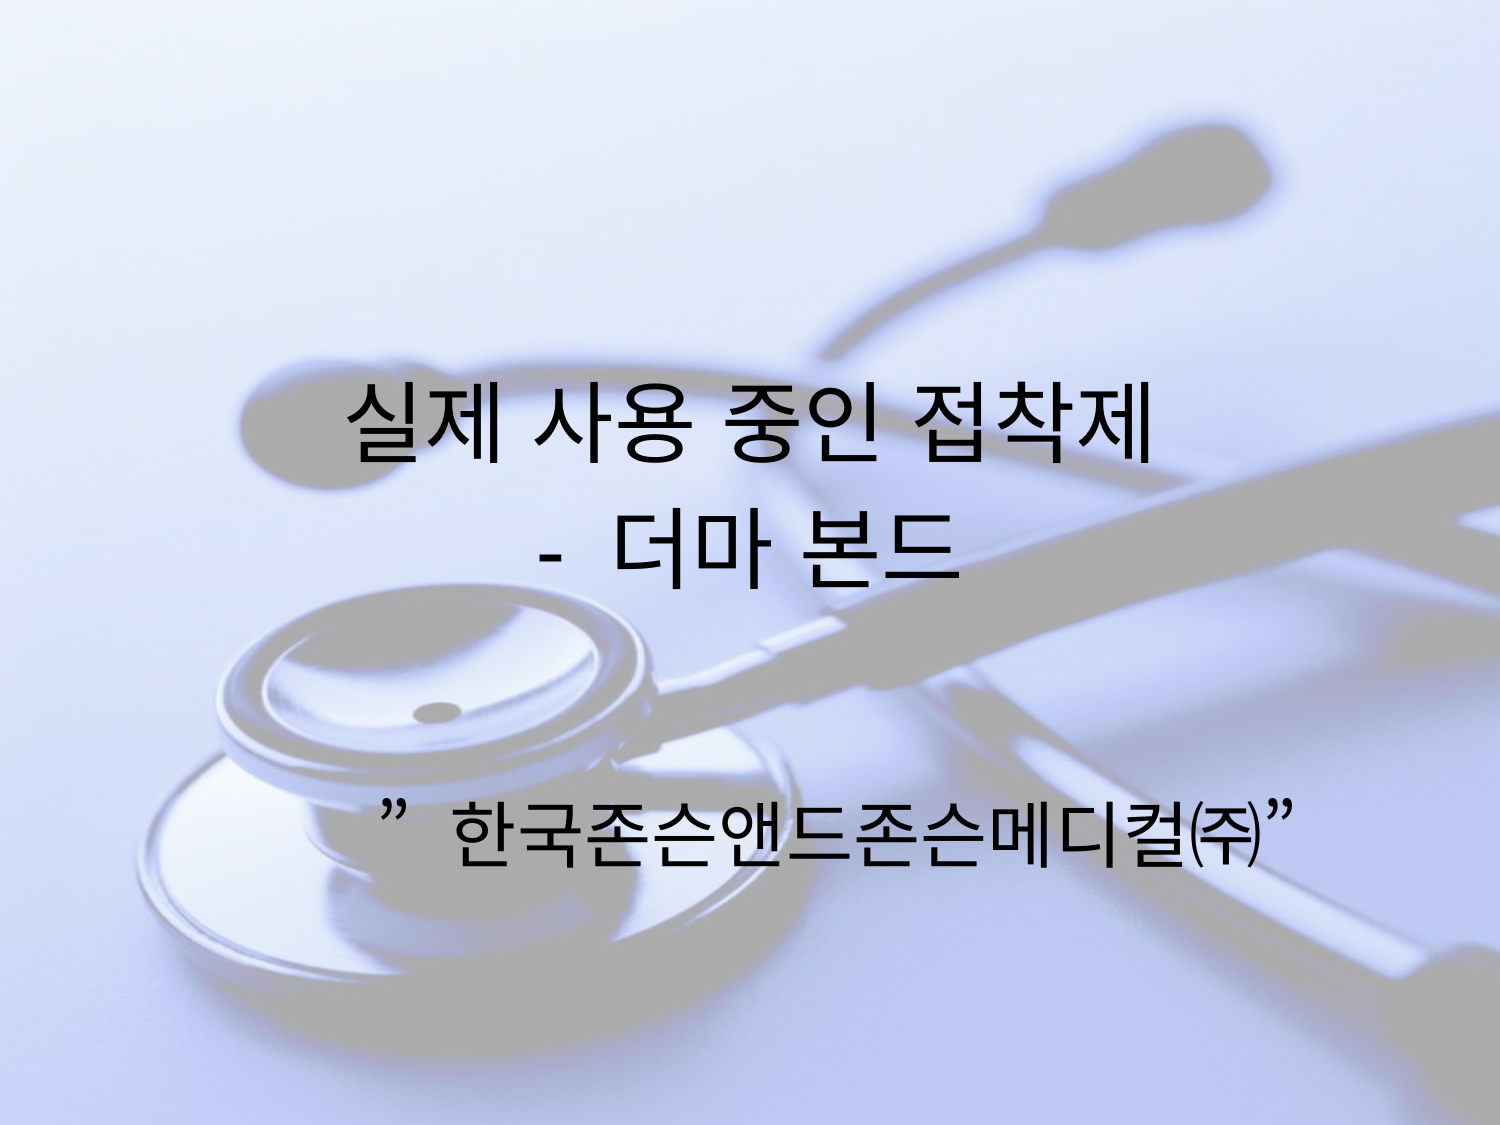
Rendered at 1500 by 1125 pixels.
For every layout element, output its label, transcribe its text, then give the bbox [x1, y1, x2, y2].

list 실제 사용 중인 접착제 - 더마 본드 ” 한국존슨앤드존슨메디컬㈜” [75, 234, 1425, 977]
